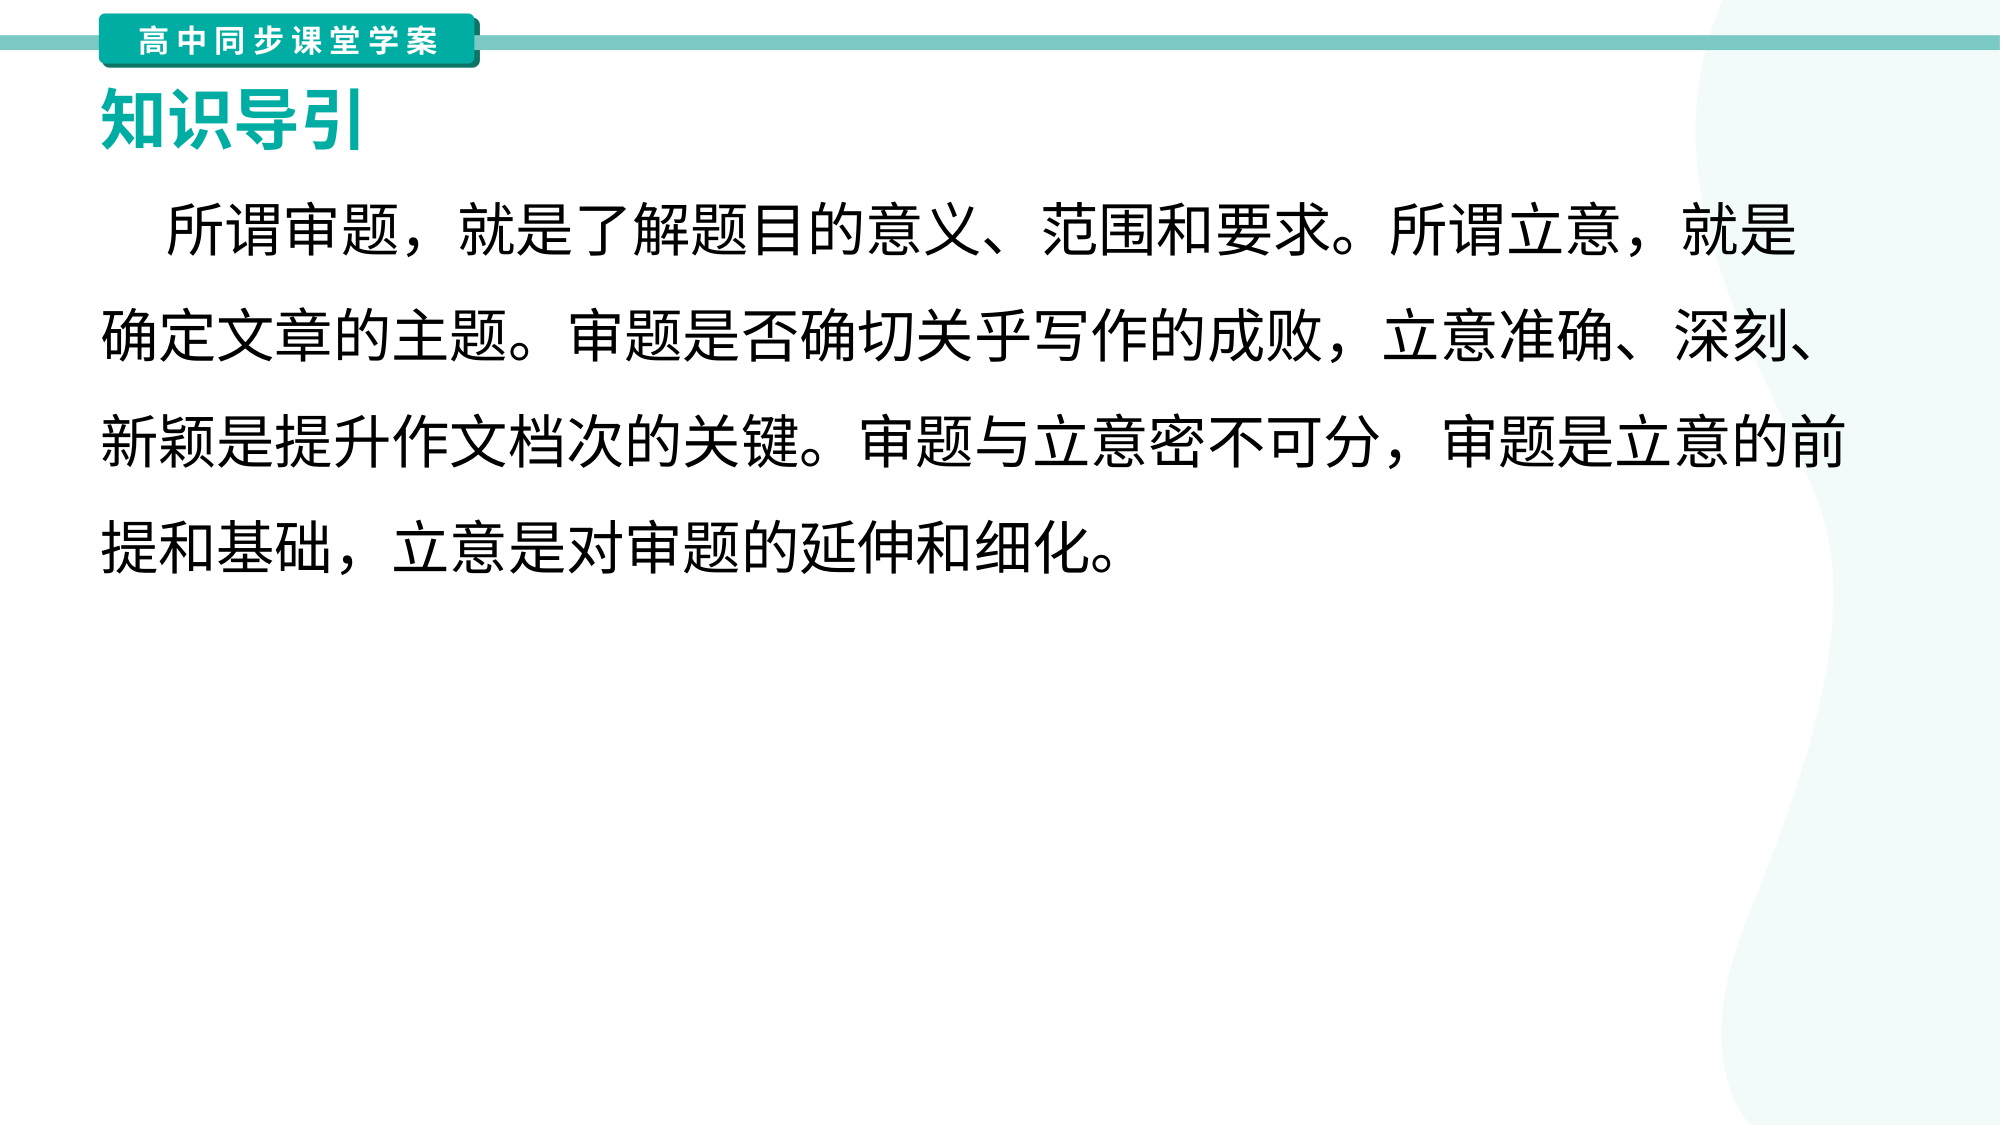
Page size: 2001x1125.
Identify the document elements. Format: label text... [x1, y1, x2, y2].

text_box 所谓审题，就是了解题目的意义、范围和要求。所谓立意，就是 确定文章的主题。审题是否确切关乎写作的成败，立意准确、深刻、 新颖是提升作文档次的关键。审题与立意密不可分，审题是立意的前 提和基础，立意是对审题的延伸和细化。 [100, 156, 1899, 582]
text_box 知识导引 [100, 76, 1899, 156]
picture [0, 0, 2000, 1125]
